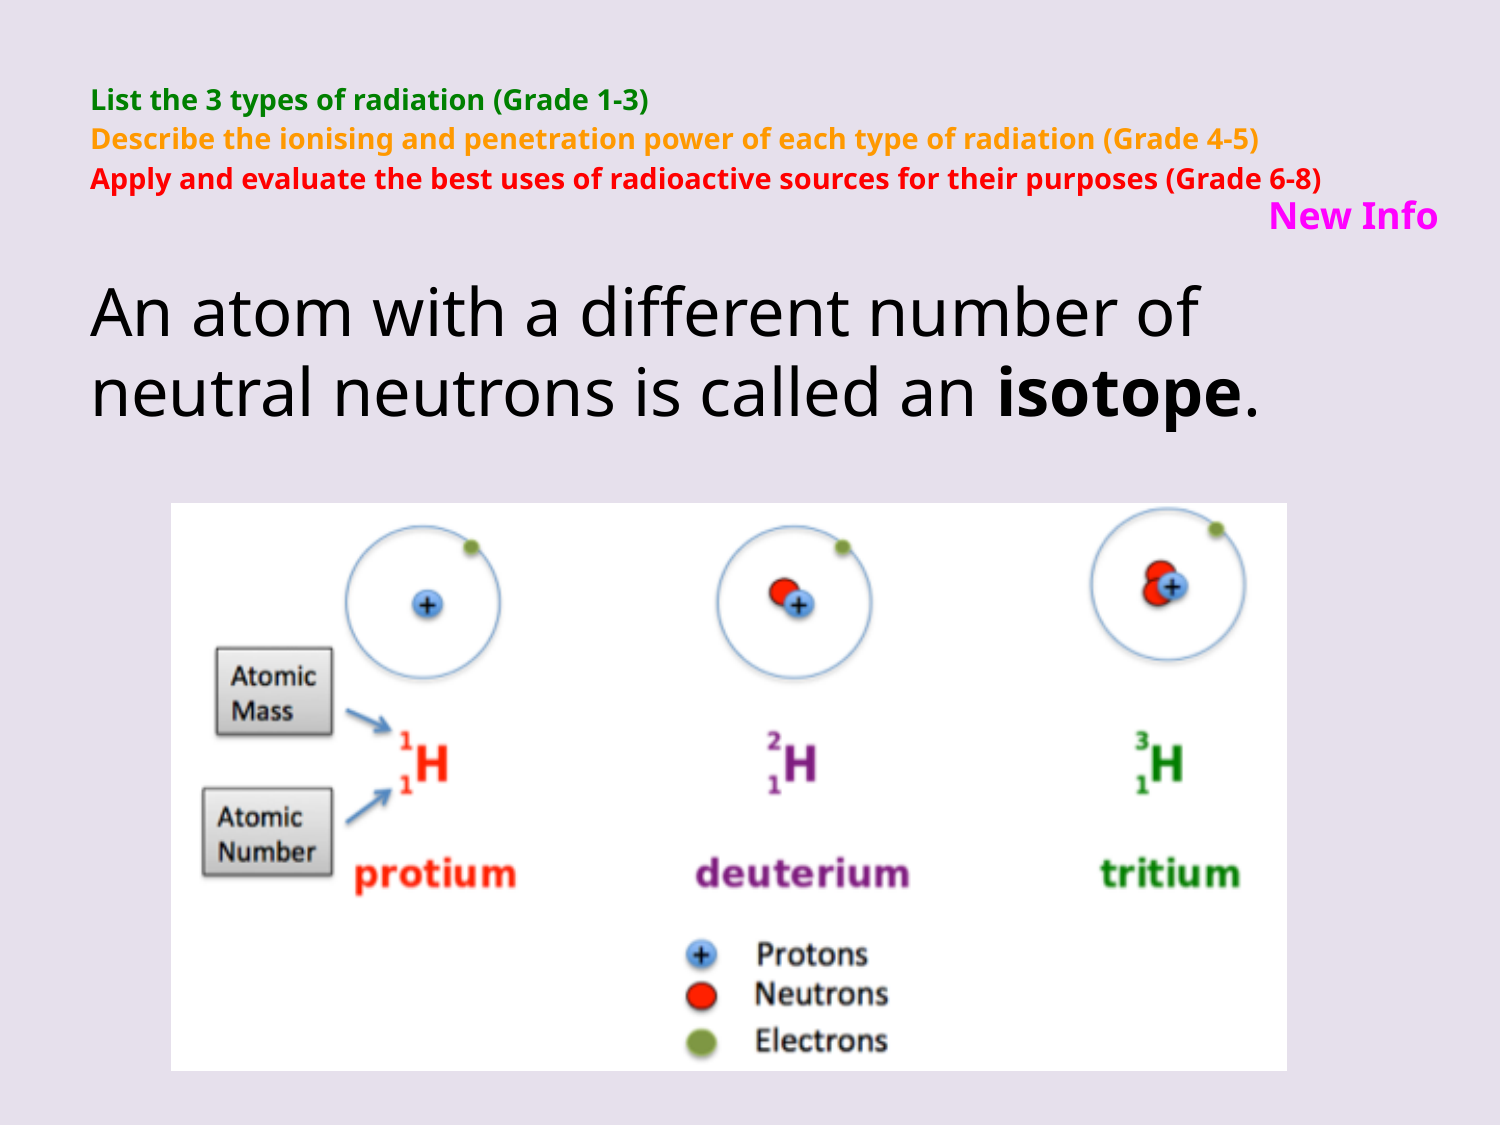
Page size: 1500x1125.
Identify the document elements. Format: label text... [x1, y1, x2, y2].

picture [170, 503, 1287, 1071]
title List the 3 types of radiation (Grade 1-3) Describe the ionising and penetration power of each type of radiation (Grade 4-5) Apply and evaluate the best uses of radioactive sources for their purposes (Grade 6-8) [75, 45, 1425, 233]
list An atom with a different number of neutral neutrons is called an isotope. [75, 262, 1425, 1005]
text_box New Info [1253, 184, 1454, 245]
